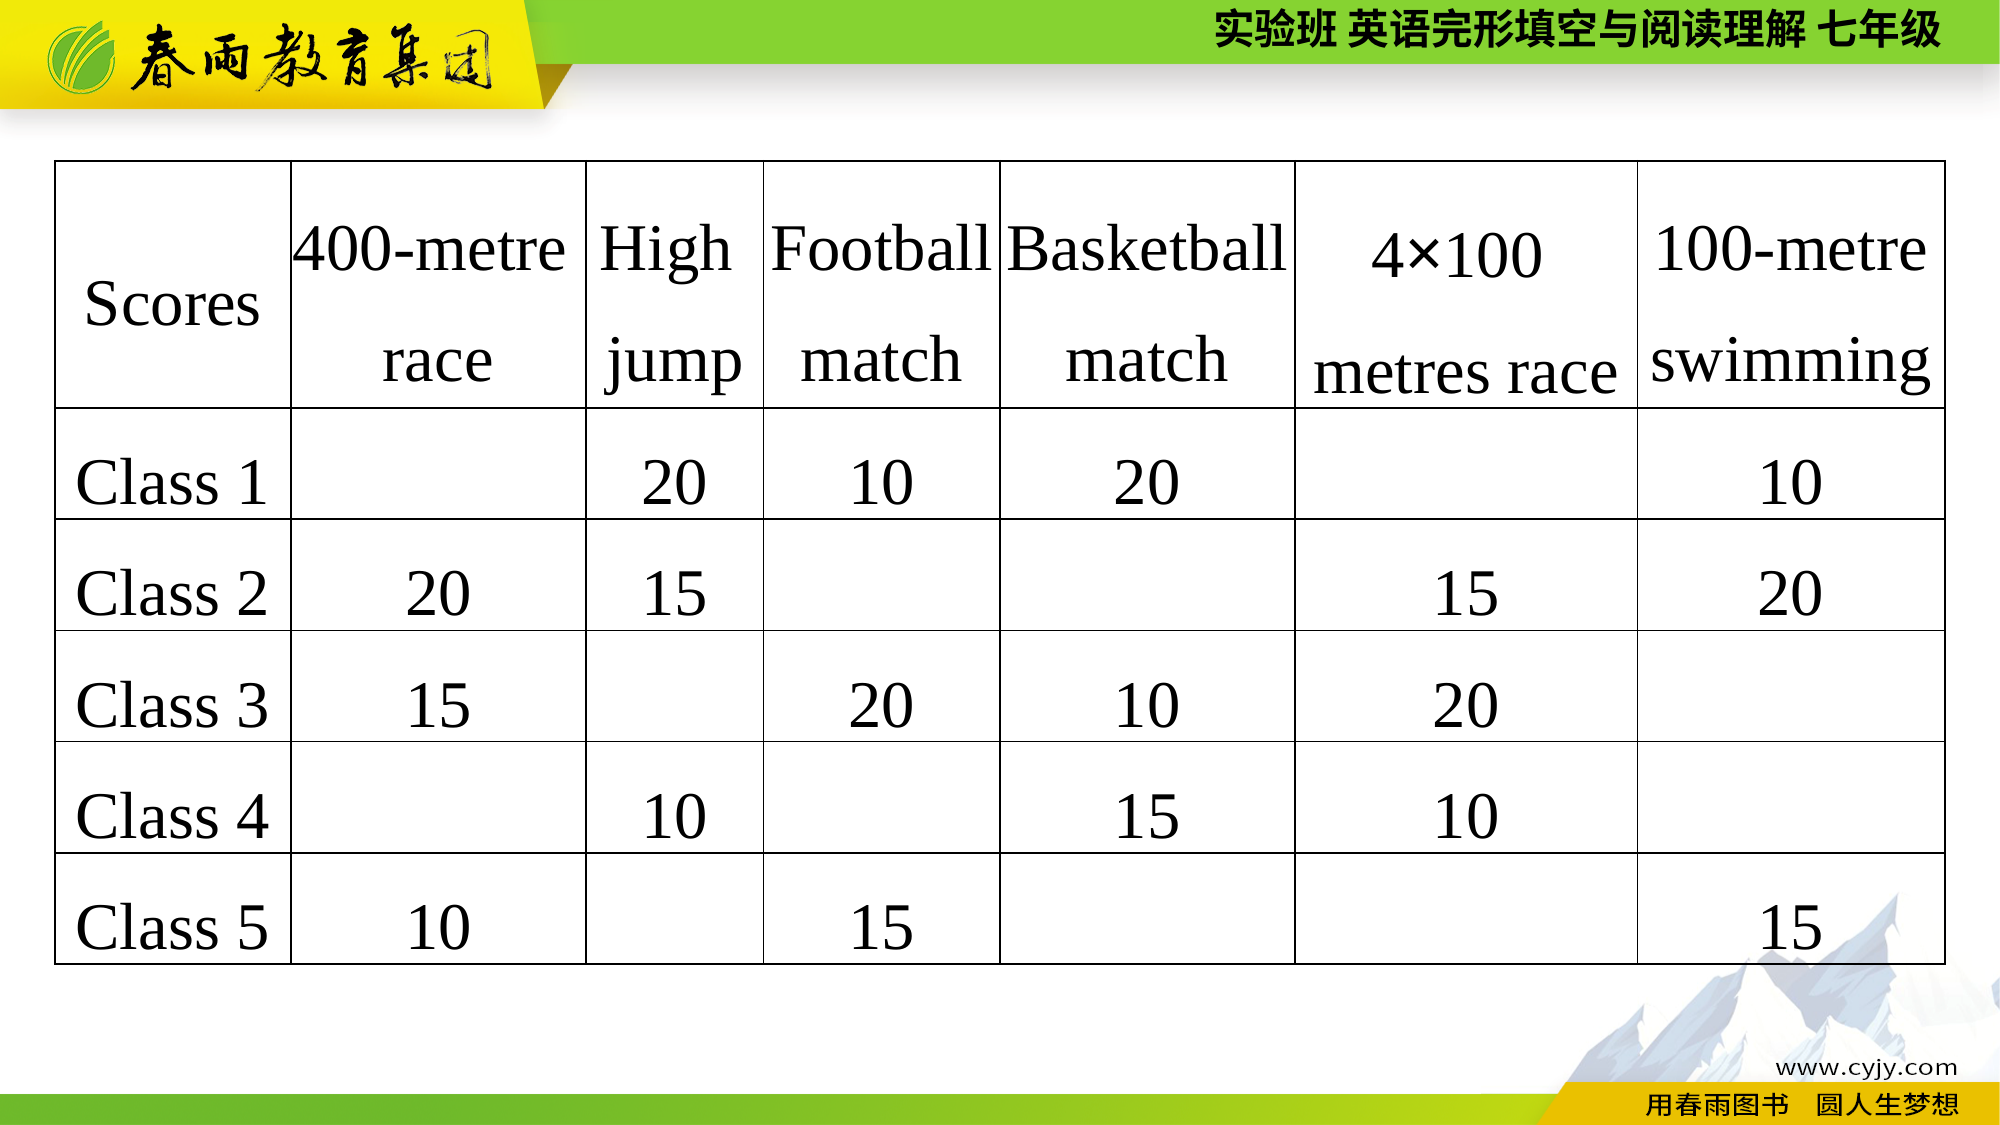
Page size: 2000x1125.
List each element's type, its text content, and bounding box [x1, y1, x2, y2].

table_cell 15 [1001, 742, 1294, 852]
table_cell 20 [292, 520, 585, 630]
table_cell Class 2 [56, 520, 290, 630]
table_cell [764, 742, 999, 852]
table_cell [292, 409, 585, 518]
table_header Scores [56, 162, 290, 407]
table_cell [1296, 409, 1637, 518]
table_cell 10 [1638, 409, 1944, 518]
table_cell 10 [292, 854, 585, 963]
picture [0, 0, 2000, 1125]
table_cell Class 5 [56, 854, 290, 963]
table_cell [764, 520, 999, 630]
table_cell 20 [1638, 520, 1944, 630]
table_cell [292, 742, 585, 852]
table_cell 10 [1296, 742, 1637, 852]
table_header 100-metre swimming [1638, 162, 1944, 407]
table_cell 10 [587, 742, 763, 852]
table_cell 20 [587, 409, 763, 518]
table_header 4×100 metres race [1296, 162, 1637, 407]
table_cell [1296, 854, 1637, 963]
table_header Football match [764, 162, 999, 407]
table_cell [587, 631, 763, 741]
table_header 400-metre race [292, 162, 585, 407]
table_cell 20 [1296, 631, 1637, 741]
table_cell 20 [764, 631, 999, 741]
table_cell 10 [1001, 631, 1294, 741]
table_cell [1638, 742, 1944, 852]
table_cell [1638, 631, 1944, 741]
table_cell 15 [1638, 854, 1944, 963]
table_cell 15 [1296, 520, 1637, 630]
table_cell 20 [1001, 409, 1294, 518]
table_cell [1001, 854, 1294, 963]
table_cell Class 1 [56, 409, 290, 518]
table_cell 15 [292, 631, 585, 741]
table_cell 15 [764, 854, 999, 963]
table_cell 15 [587, 520, 763, 630]
table_cell 10 [764, 409, 999, 518]
table_cell [587, 854, 763, 963]
table_header High jump [587, 162, 763, 407]
table_cell Class 3 [56, 631, 290, 741]
table_header Basketball match [1001, 162, 1294, 407]
table_cell Class 4 [56, 742, 290, 852]
table_cell [1001, 520, 1294, 630]
